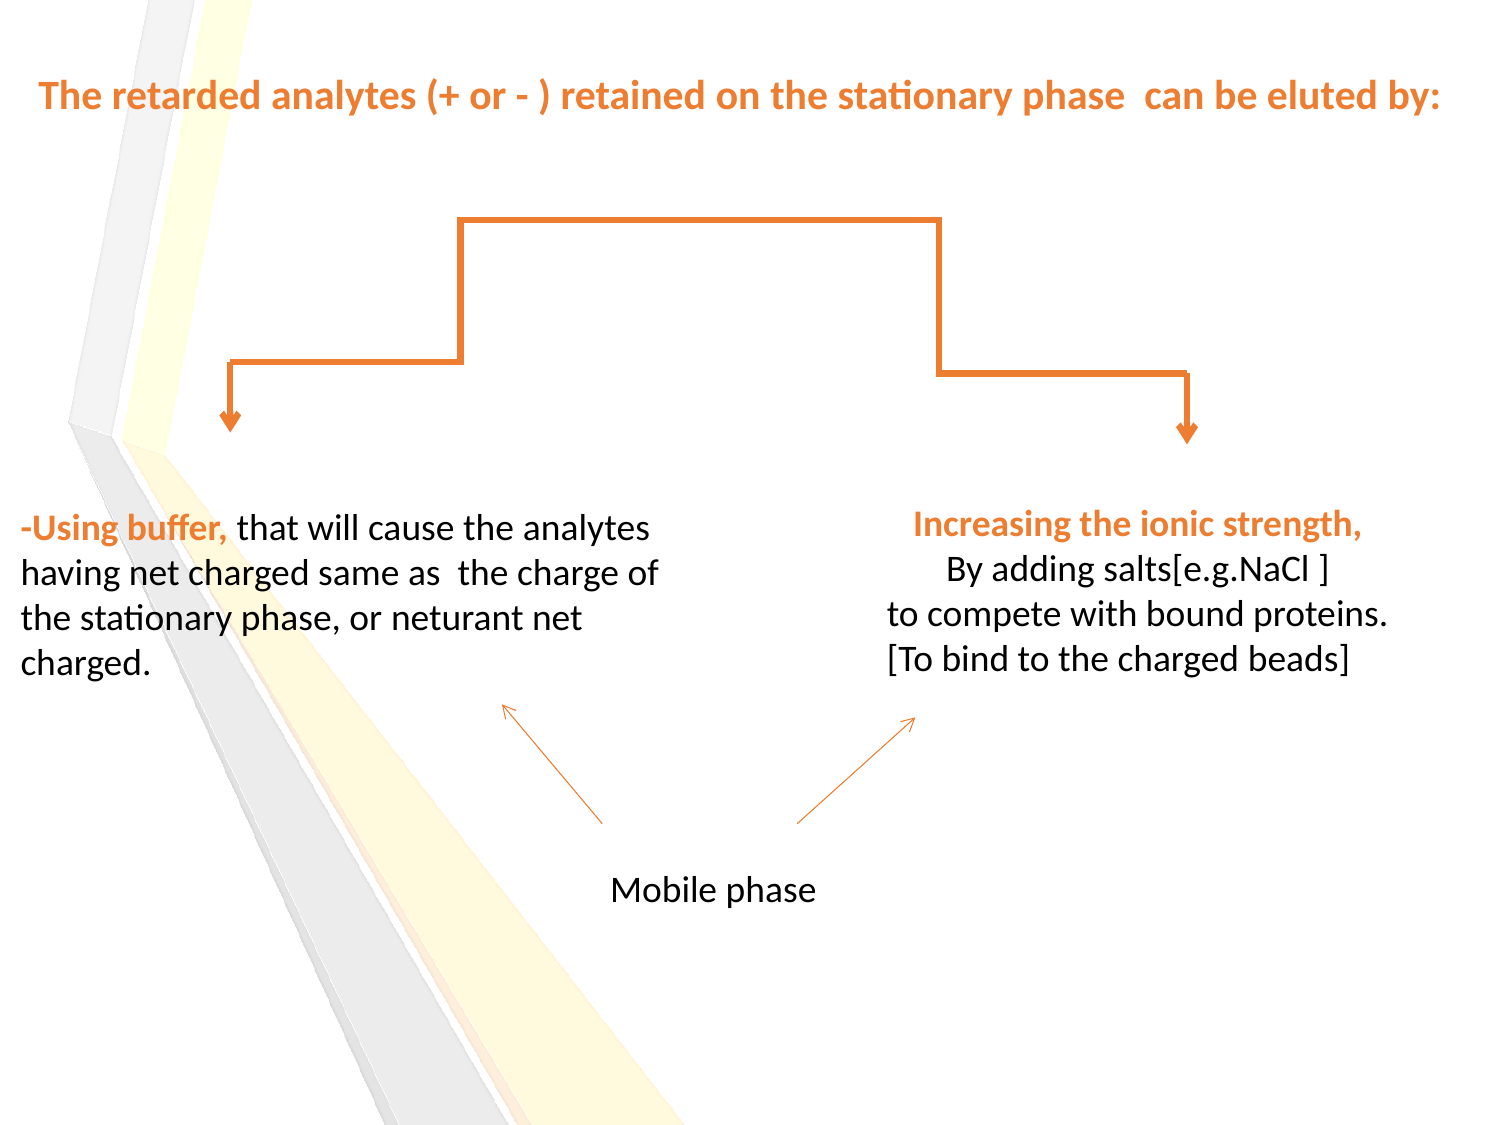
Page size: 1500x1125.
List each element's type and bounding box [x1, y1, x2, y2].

picture [0, 0, 1500, 1125]
text_box [501, 704, 603, 824]
text_box [797, 717, 916, 824]
text_box [690, 219, 1188, 374]
text_box [230, 219, 691, 362]
